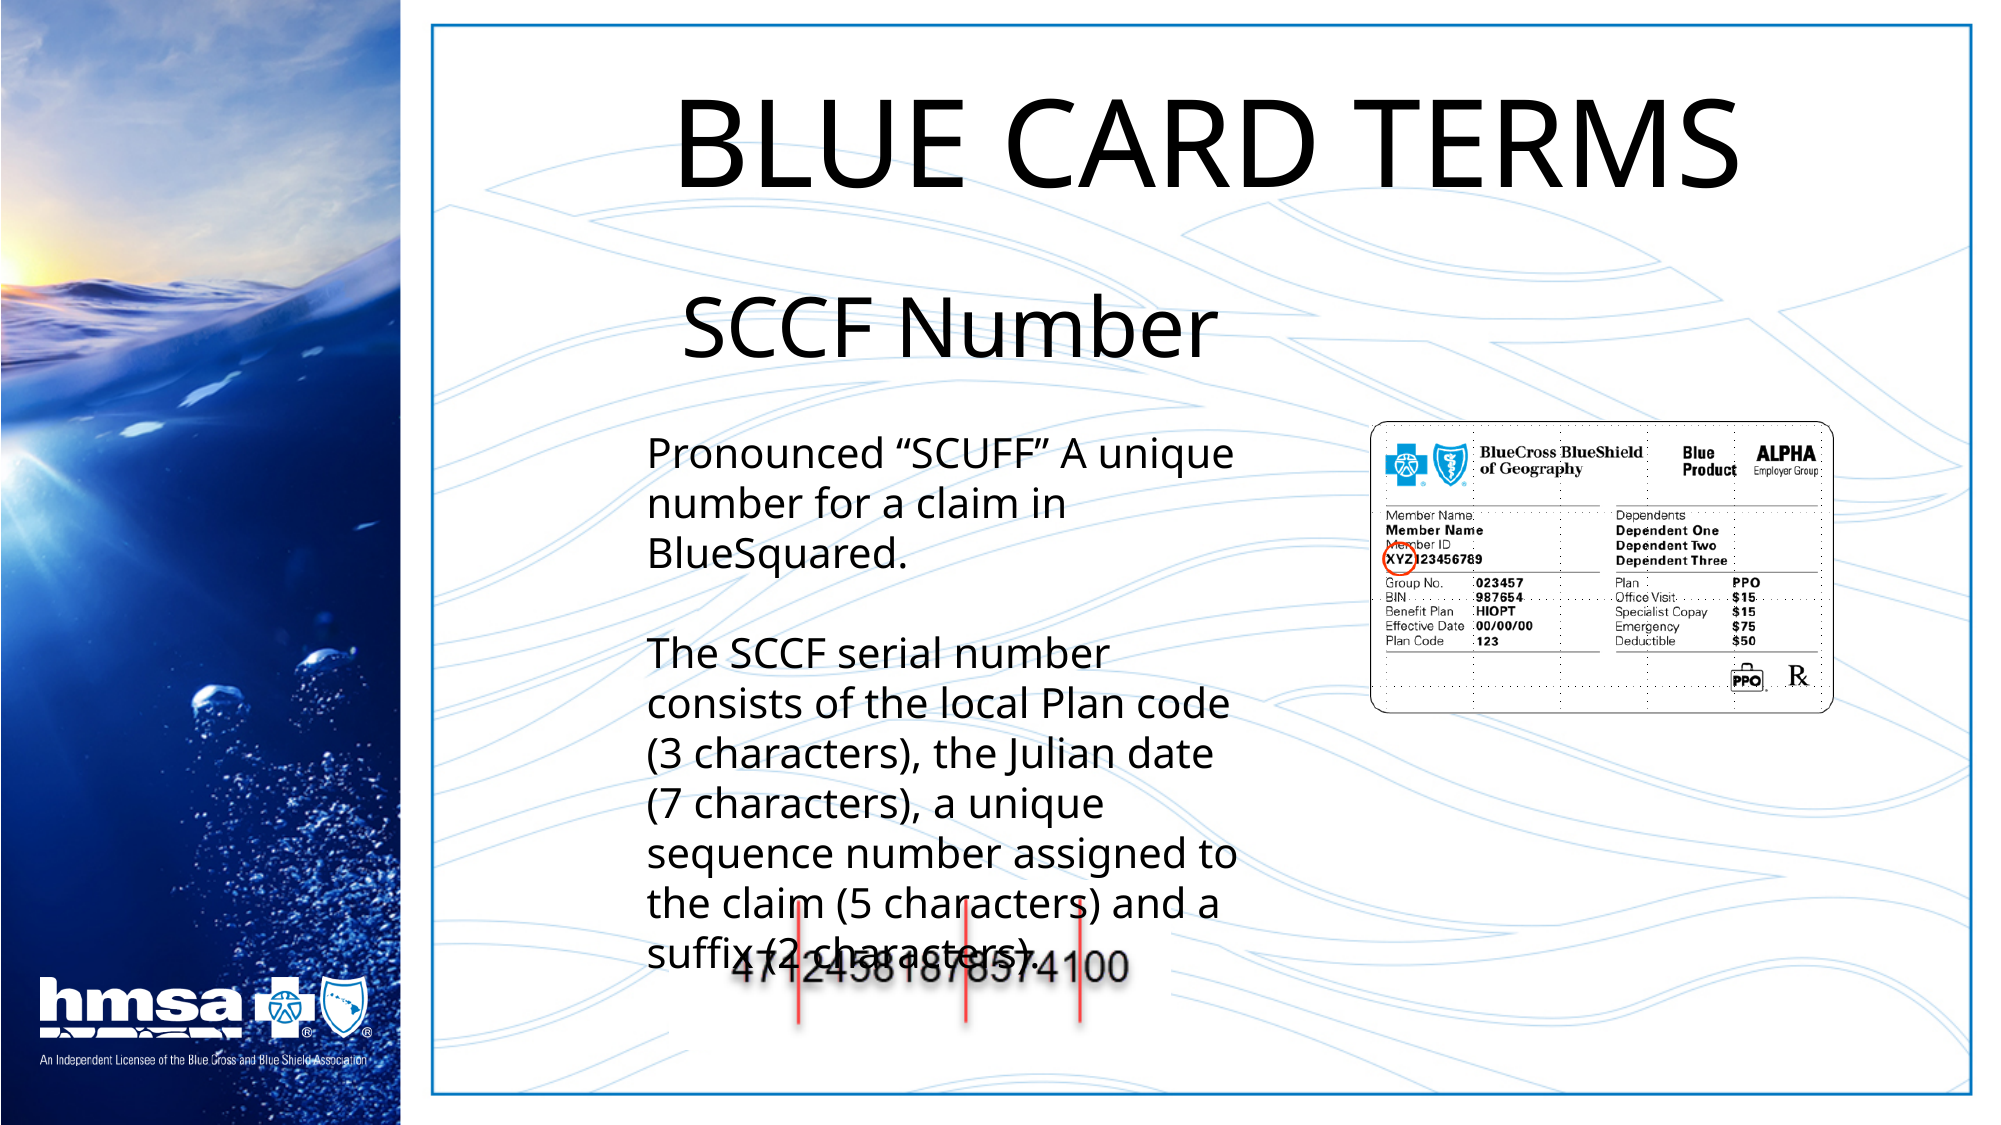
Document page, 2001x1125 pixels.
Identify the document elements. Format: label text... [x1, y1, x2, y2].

picture [1, 0, 1999, 1125]
list SCCF Number [556, 266, 1345, 480]
text_box Pronounced “SCUFF” A unique number for a claim in BlueSquared. The SCCF serial number consists of the local Plan code (3 characters), the Julian date (7 characters), a unique sequence number assigned to the claim (5 characters) and a suffix (2 characters). [631, 419, 1270, 985]
title BLUE CARD TERMS [476, 45, 1939, 233]
